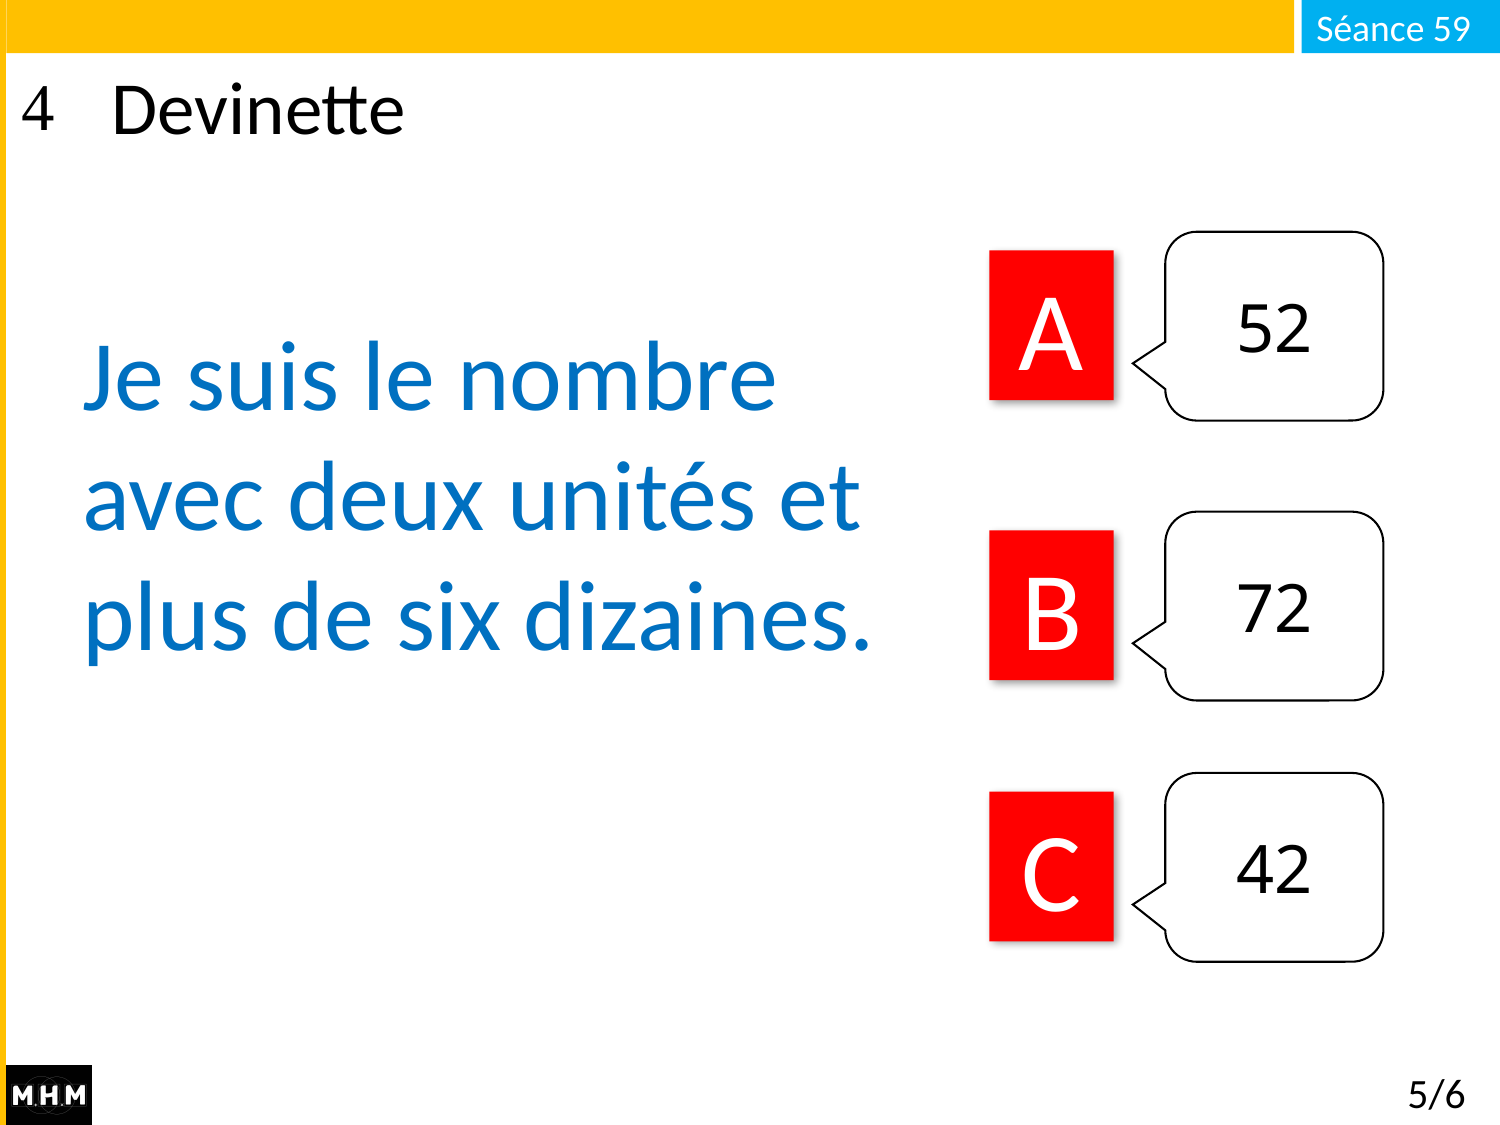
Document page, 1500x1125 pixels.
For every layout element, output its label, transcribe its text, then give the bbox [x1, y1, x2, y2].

text_box 72 [1131, 510, 1385, 702]
text_box B [989, 530, 1114, 681]
text_box C [989, 791, 1114, 942]
text_box A [989, 250, 1114, 401]
list 5/6 [1373, 1064, 1500, 1125]
title Devinette [96, 60, 1391, 160]
picture [6, 1065, 92, 1125]
text_box Je suis le nombre avec deux unités et plus de six dizaines. [67, 302, 895, 678]
text_box 42 [1131, 771, 1385, 963]
text_box 52 [1131, 230, 1385, 422]
